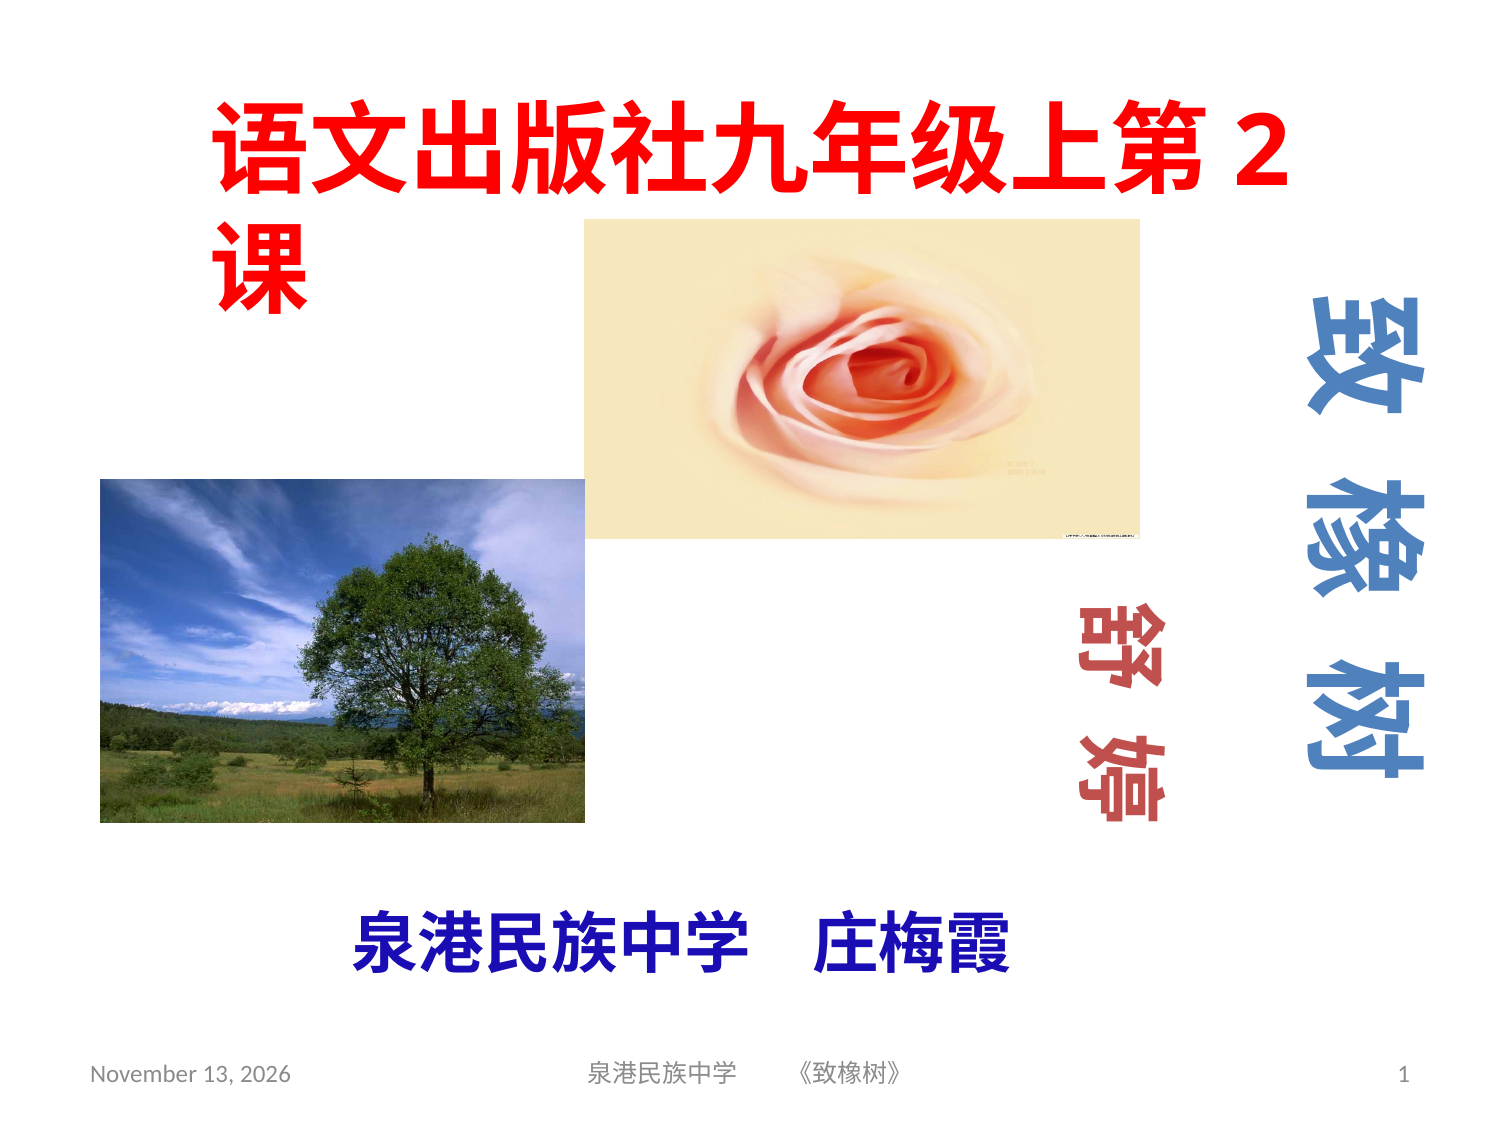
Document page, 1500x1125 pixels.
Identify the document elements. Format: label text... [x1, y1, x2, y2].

text_box 语文出版社九年级上第2课 [194, 78, 1400, 333]
footer 泉港民族中学 《致橡树》 [512, 1042, 988, 1103]
slide_number 1 [1074, 1042, 1425, 1103]
text_box 泉港民族中学 庄梅霞 [336, 893, 1247, 988]
picture [100, 219, 1141, 823]
text_box 致 橡 树 [1269, 278, 1452, 870]
text_box 舒 婷 [1045, 586, 1187, 858]
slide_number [75, 1042, 425, 1103]
